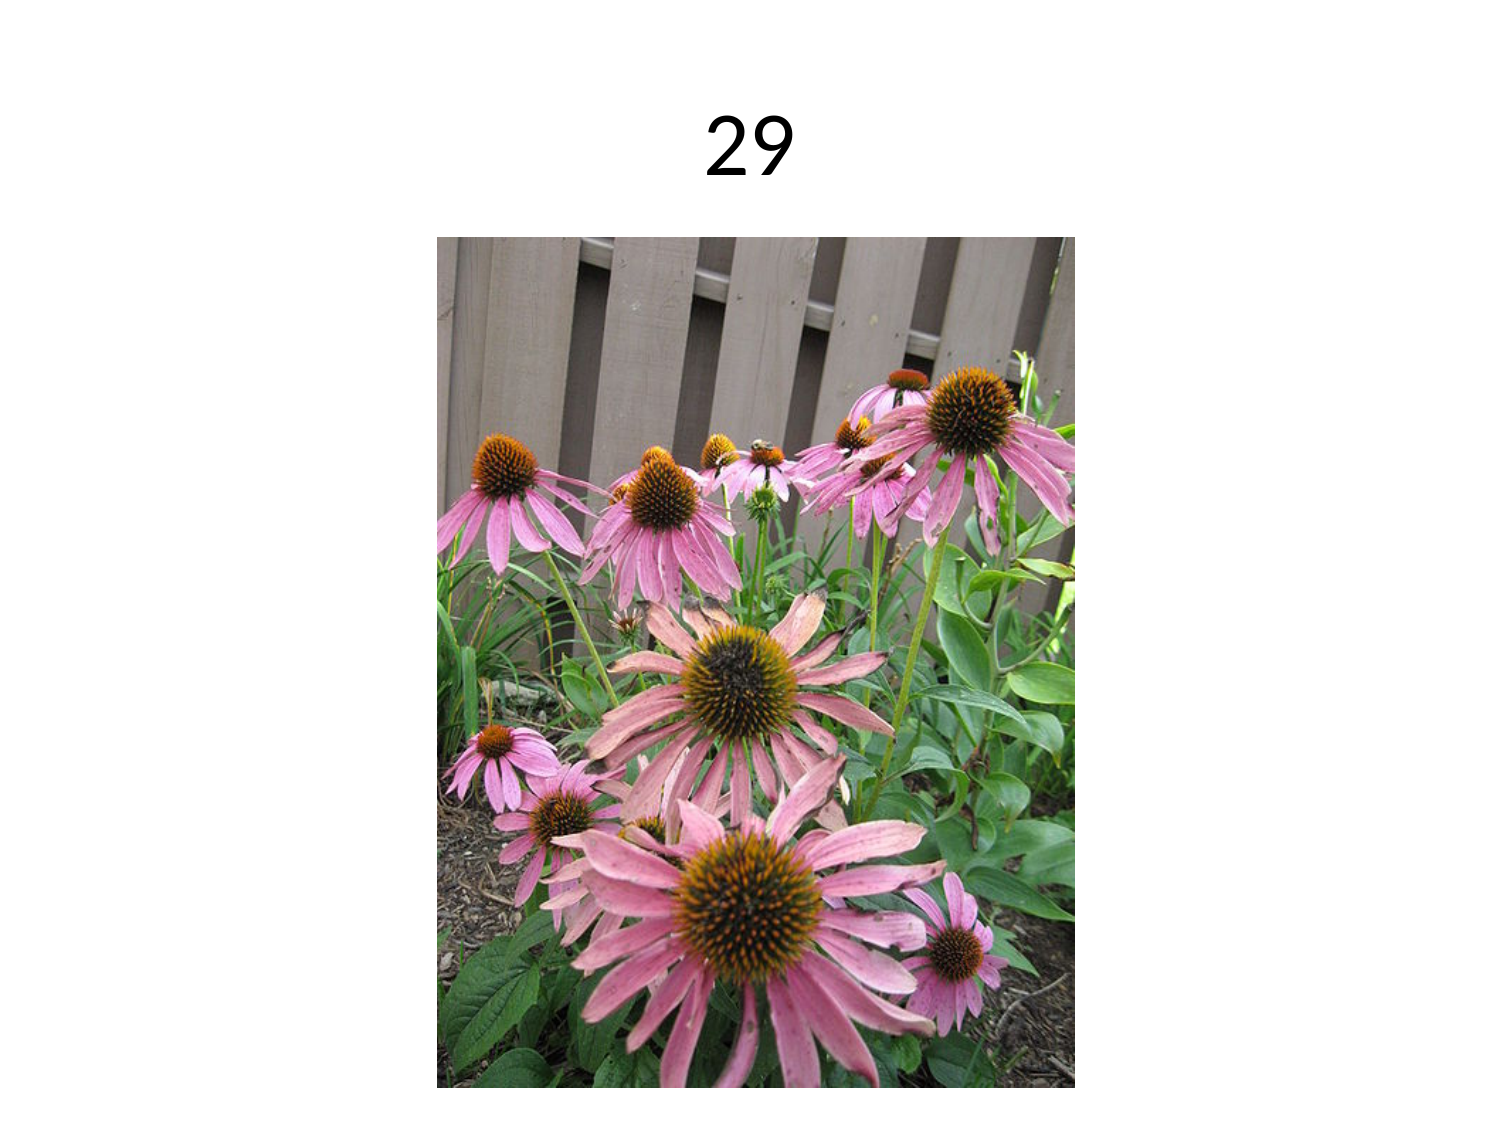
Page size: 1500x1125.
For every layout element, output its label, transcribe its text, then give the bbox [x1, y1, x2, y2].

picture [437, 237, 1076, 1088]
title 29 [75, 45, 1425, 233]
